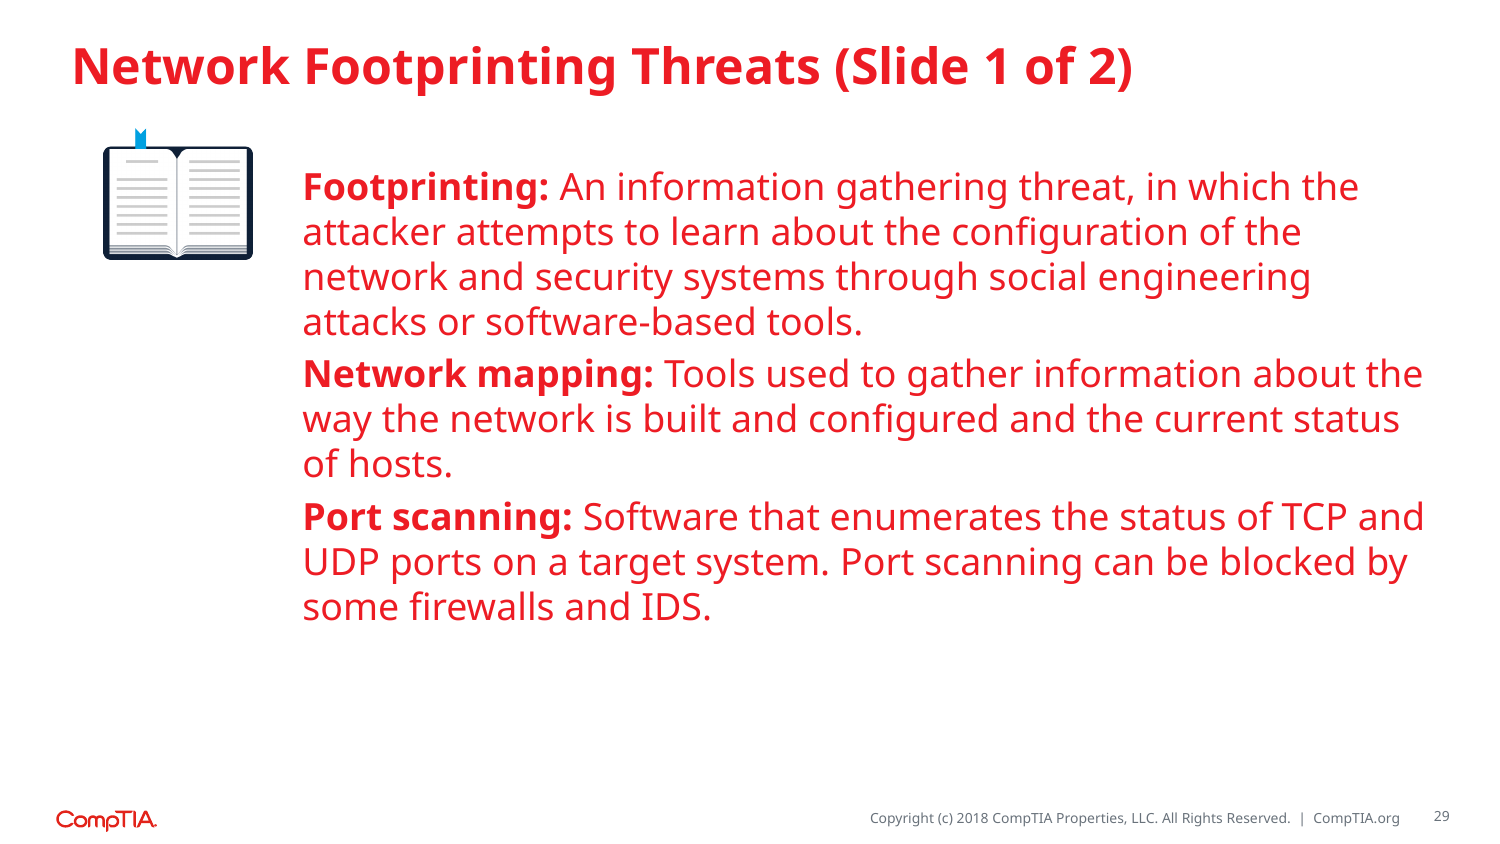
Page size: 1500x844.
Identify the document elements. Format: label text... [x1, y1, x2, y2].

picture [103, 128, 253, 260]
slide_number 29 [1407, 800, 1450, 835]
title Network Footprinting Threats (Slide 1 of 2) [56, 12, 1444, 117]
list Footprinting: An information gathering threat, in which the attacker attempts to learn about the configuration of the network and security systems through social engineering attacks or software-based tools. Network mapping: Tools used to gather information about the way the network is built and configured and the current status of hosts. Port scanning: Software that enumerates the status of TCP and UDP ports on a target system. Port scanning can be blocked by some firewalls and IDS. [287, 155, 1445, 249]
